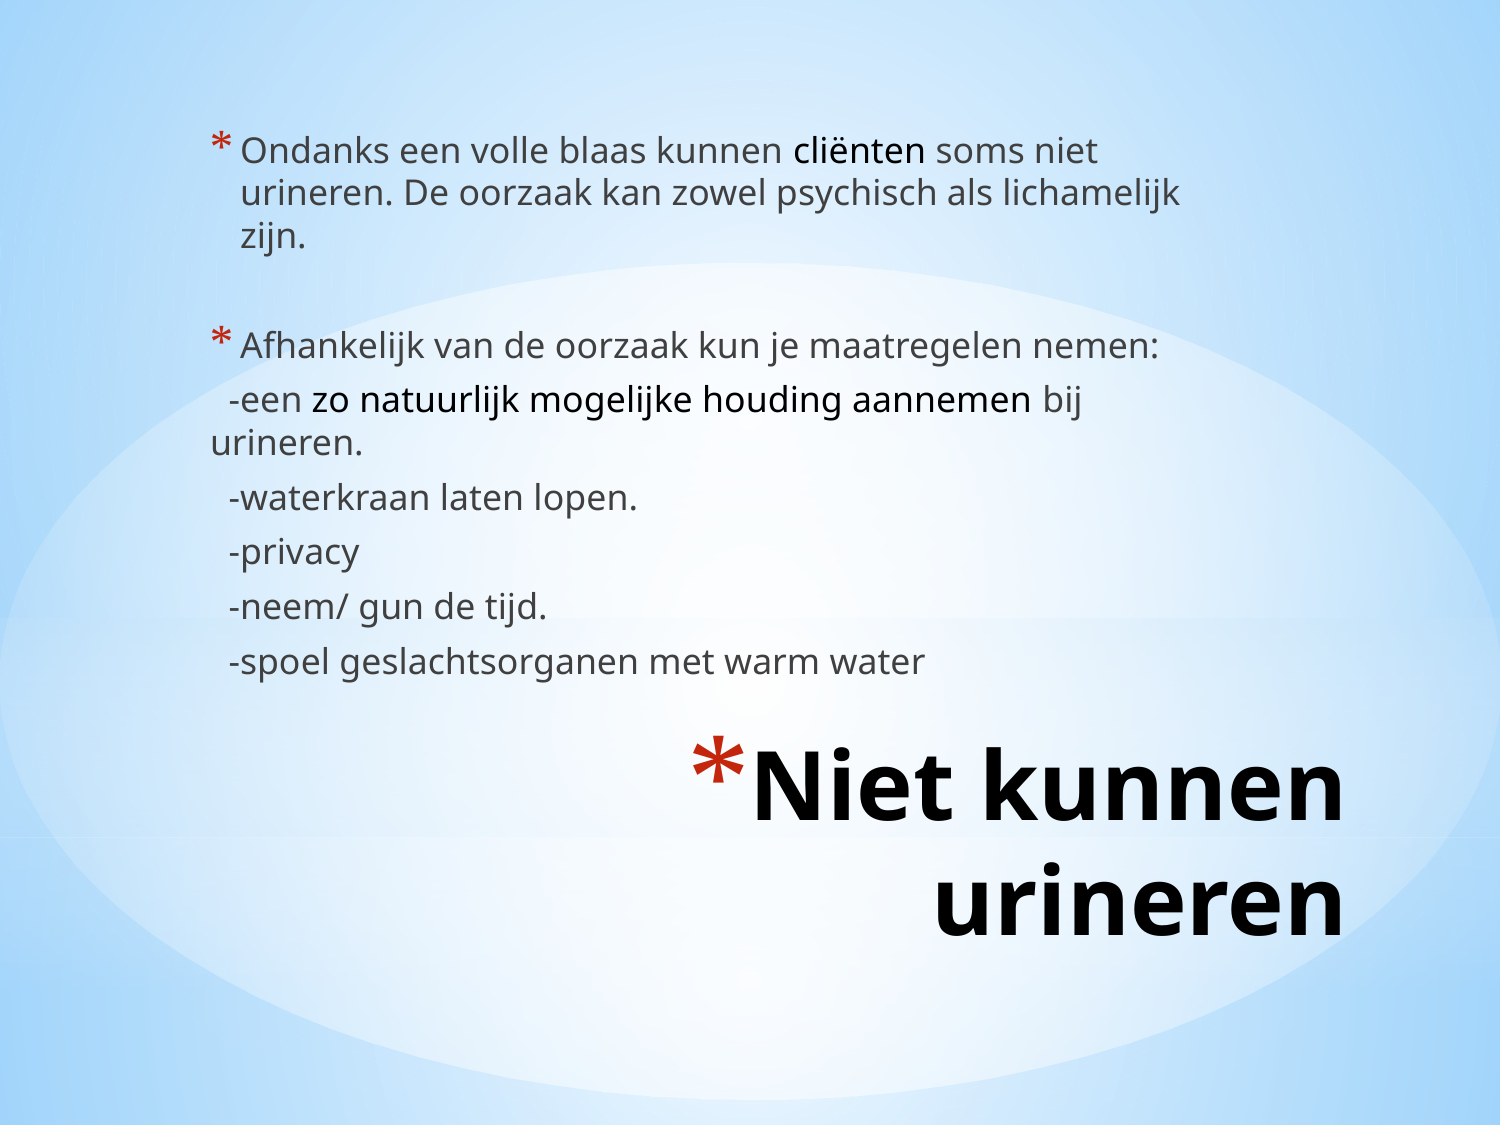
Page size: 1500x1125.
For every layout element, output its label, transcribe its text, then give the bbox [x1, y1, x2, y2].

list Ondanks een volle blaas kunnen cliënten soms niet urineren. De oorzaak kan zowel psychisch als lichamelijk zijn. Afhankelijk van de oorzaak kun je maatregelen nemen: -een zo natuurlijk mogelijke houding aannemen bij urineren. -waterkraan laten lopen. -privacy -neem/ gun de tijd. -spoel geslachtsorganen met warm water [187, 120, 1238, 690]
title Niet kunnen urineren [294, 717, 1363, 905]
